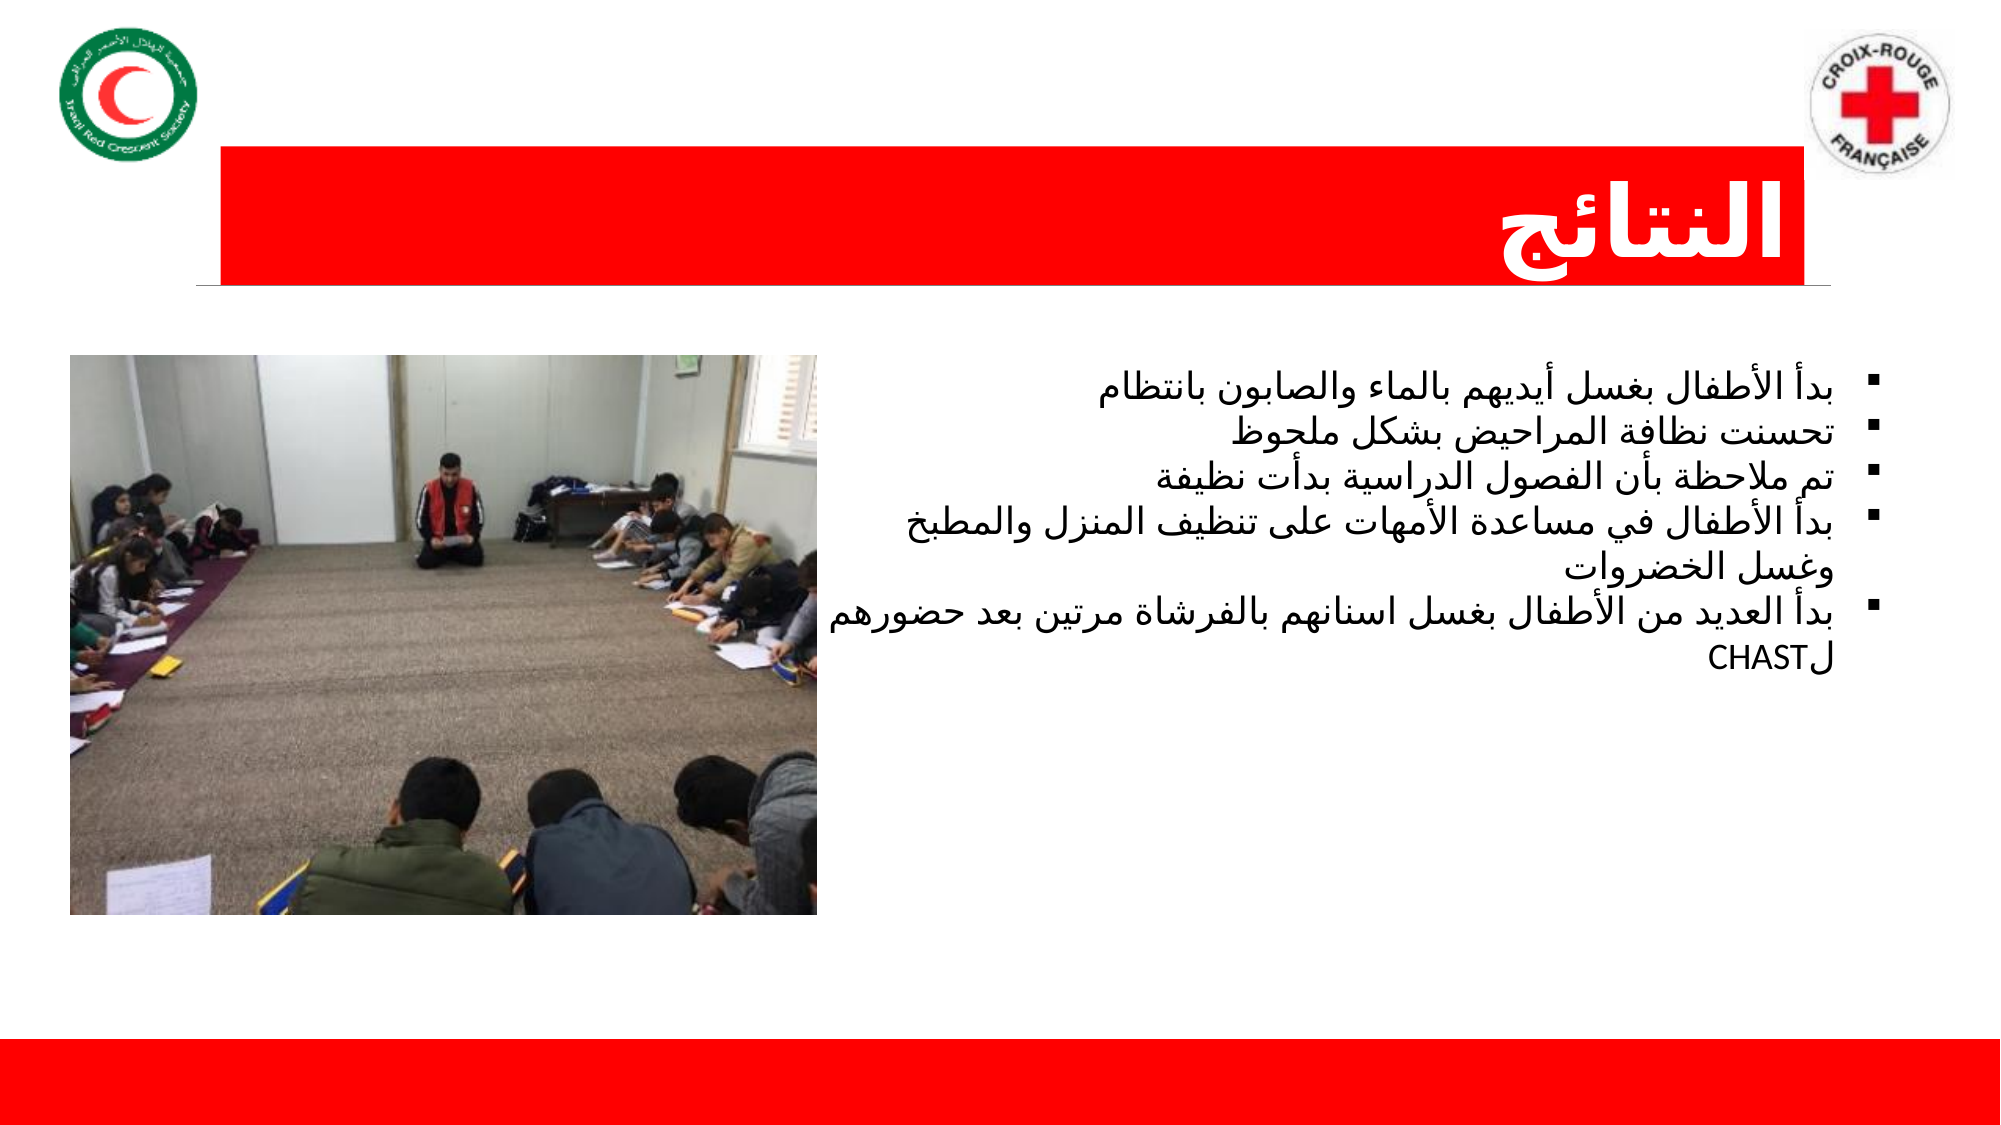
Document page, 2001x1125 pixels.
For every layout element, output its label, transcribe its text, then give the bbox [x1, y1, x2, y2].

picture [54, 20, 203, 169]
picture [1803, 28, 1956, 181]
title النتائج [220, 146, 1805, 285]
picture [69, 354, 817, 915]
text_box بدأ الأطفال بغسل أيديهم بالماء والصابون بانتظام تحسنت نظافة المراحيض بشكل ملحوظ تم ملاحظة بأن الفصول الدراسية بدأت نظيفة بدأ الأطفال في مساعدة الأمهات على تنظيف المنزل والمطبخ وغسل الخضروات بدأ العديد من الأطفال بغسل اسنانهم بالفرشاة مرتين بعد حضورهم لCHAST [823, 355, 1898, 685]
